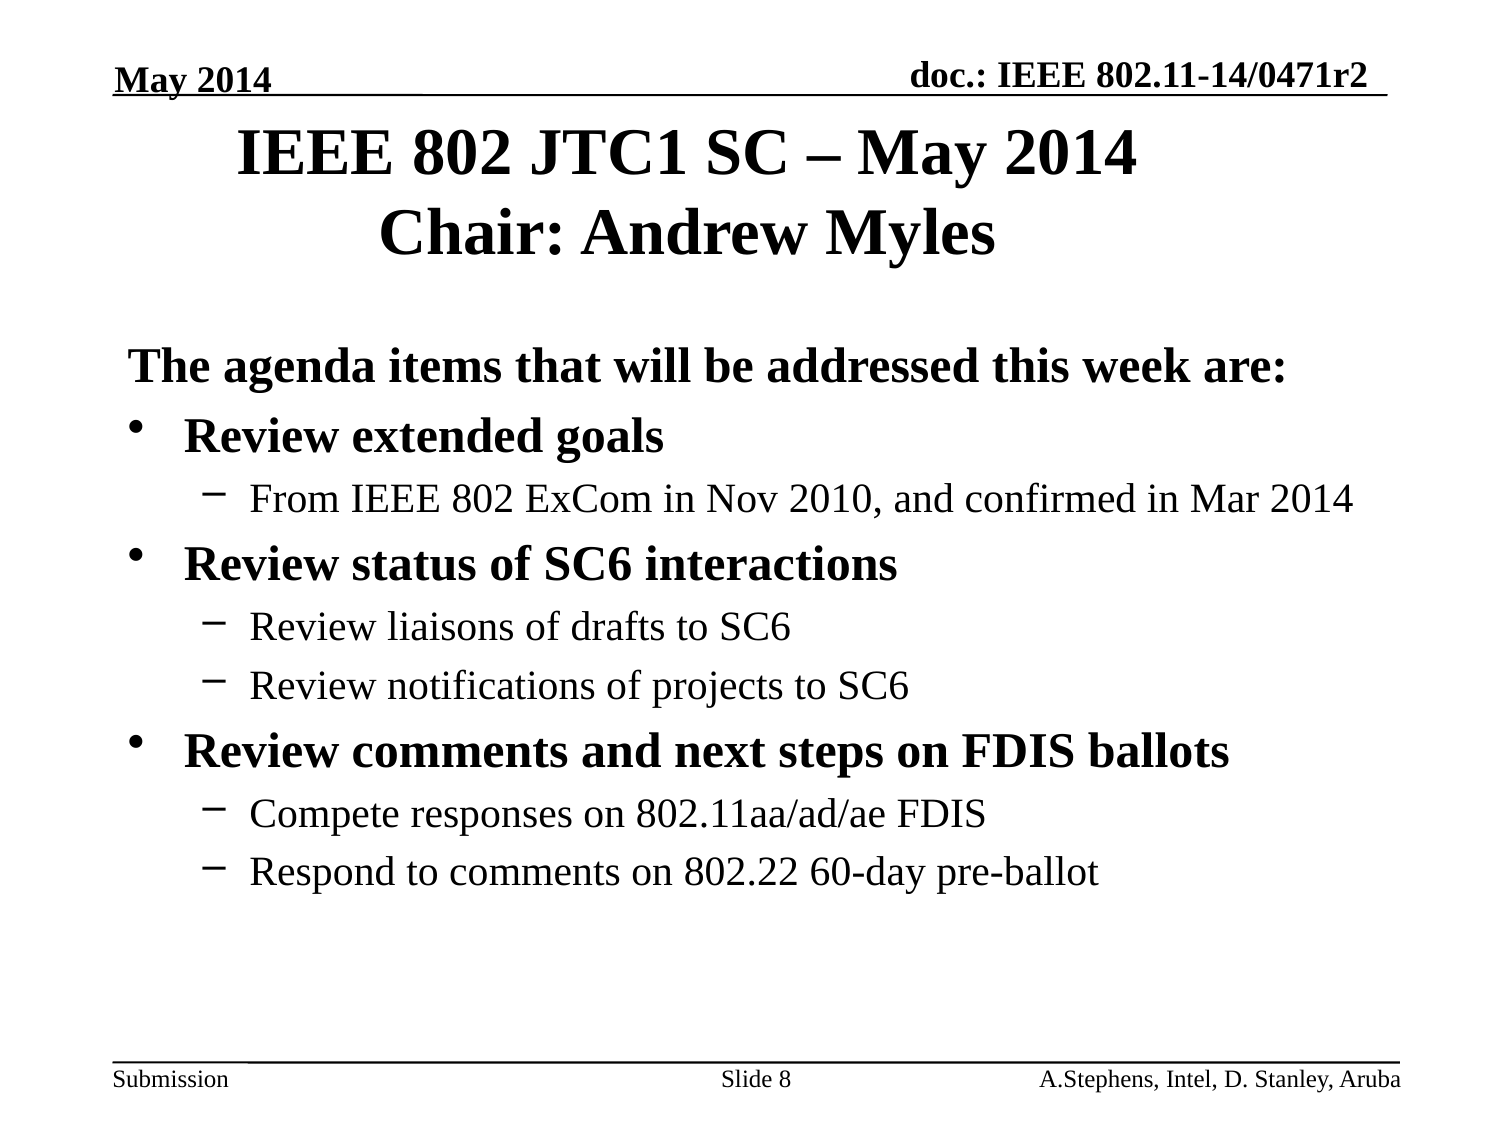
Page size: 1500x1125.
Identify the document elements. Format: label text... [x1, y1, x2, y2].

list The agenda items that will be addressed this week are: Review extended goals From IEEE 802 ExCom in Nov 2010, and confirmed in Mar 2014 Review status of SC6 interactions Review liaisons of drafts to SC6 Review notifications of projects to SC6 Review comments and next steps on FDIS ballots Compete responses on 802.11aa/ad/ae FDIS Respond to comments on 802.22 60-day pre-ballot [112, 324, 1500, 1000]
title IEEE 802 JTC1 SC – May 2014 Chair: Andrew Myles [50, 99, 1325, 275]
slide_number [114, 54, 274, 99]
footer A.Stephens, Intel, D. Stanley, Aruba [1034, 1062, 1402, 1093]
slide_number Slide 8 [720, 1062, 792, 1093]
